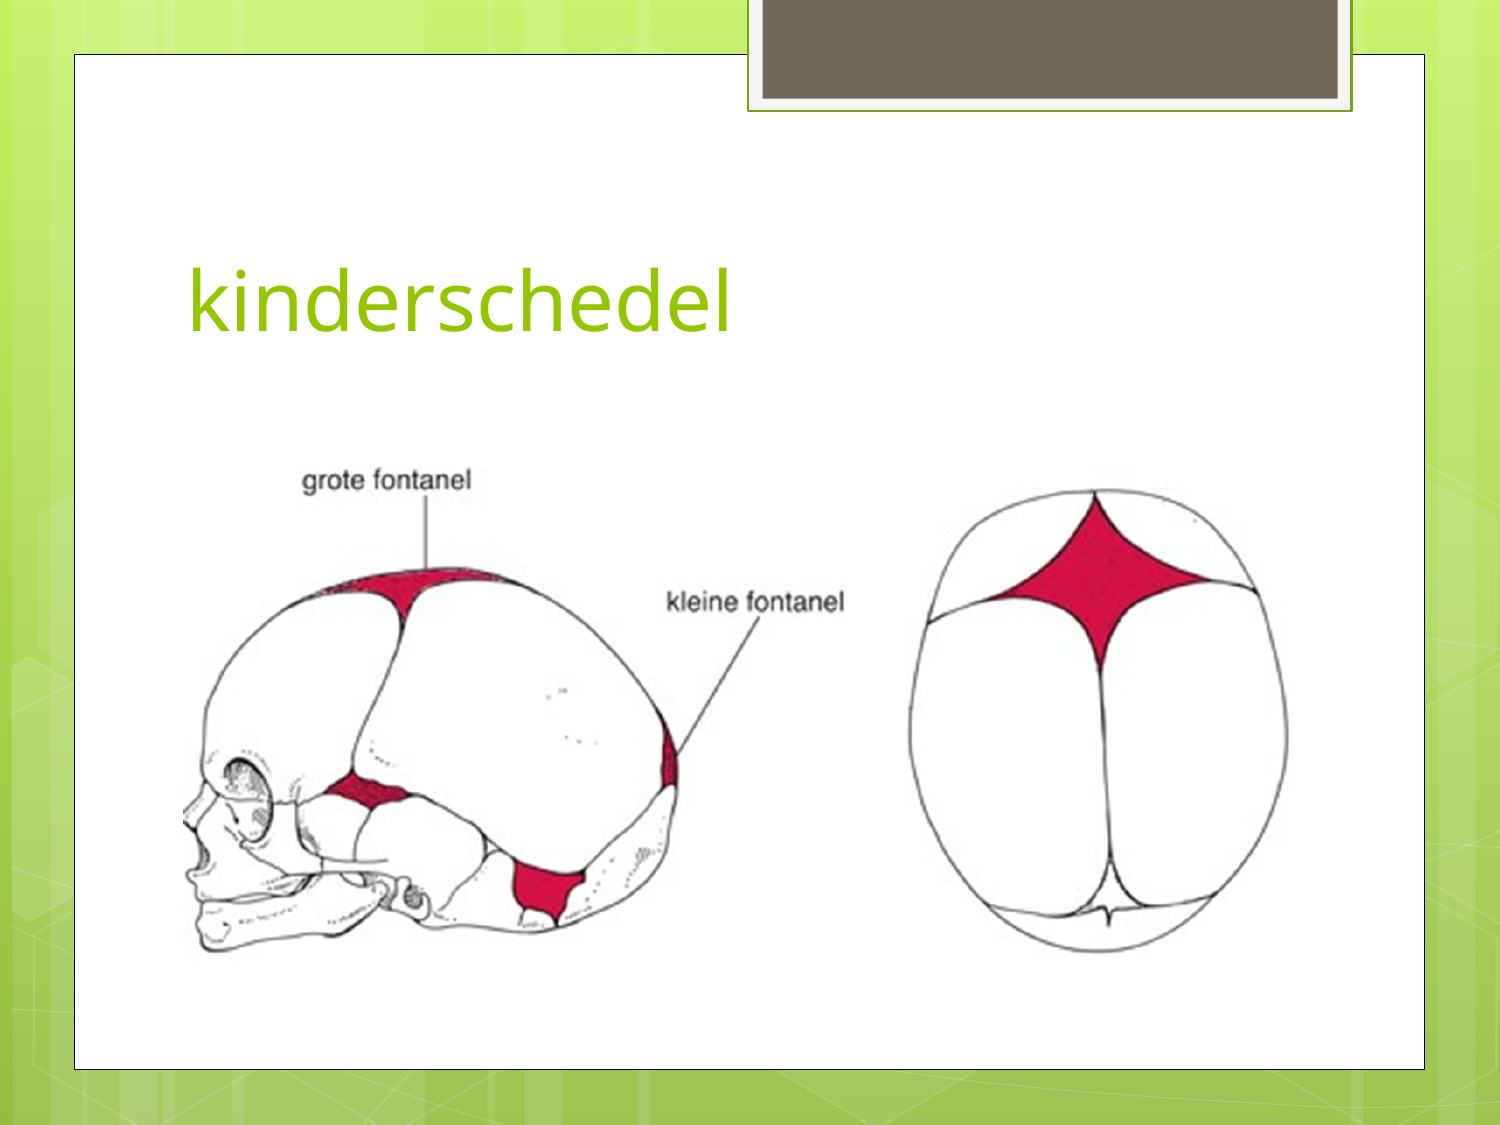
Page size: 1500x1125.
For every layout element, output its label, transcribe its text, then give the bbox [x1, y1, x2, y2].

title kinderschedel [171, 168, 1324, 357]
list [182, 467, 1295, 962]
